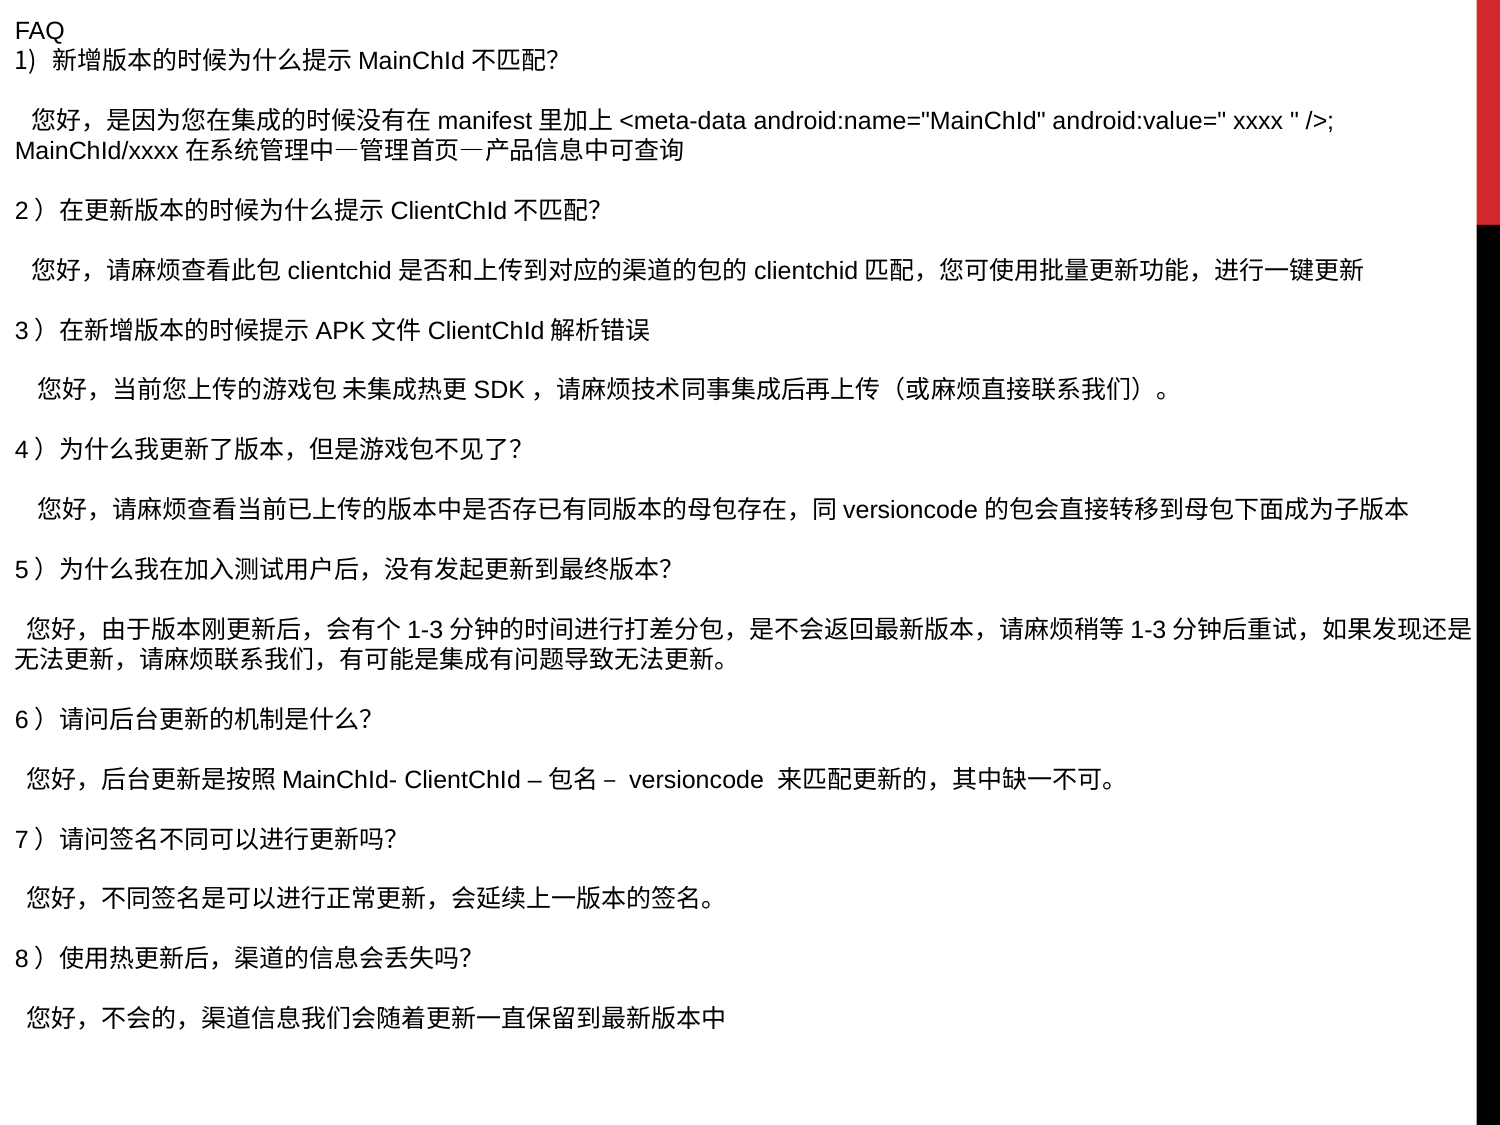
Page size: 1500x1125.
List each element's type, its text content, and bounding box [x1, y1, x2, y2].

text_box FAQ 新增版本的时候为什么提示MainChId不匹配？ 您好，是因为您在集成的时候没有在manifest里加上<meta-data android:name="MainChId" android:value=" xxxx " />; MainChId/xxxx在系统管理中—管理首页—产品信息中可查询 2）在更新版本的时候为什么提示ClientChId不匹配？ 您好，请麻烦查看此包clientchid是否和上传到对应的渠道的包的clientchid匹配，您可使用批量更新功能，进行一键更新 3）在新增版本的时候提示APK文件ClientChId解析错误 您好，当前您上传的游戏包 未集成热更SDK，请麻烦技术同事集成后再上传（或麻烦直接联系我们）。 4）为什么我更新了版本，但是游戏包不见了？ 您好，请麻烦查看当前已上传的版本中是否存已有同版本的母包存在，同versioncode的包会直接转移到母包下面成为子版本 5）为什么我在加入测试用户后，没有发起更新到最终版本？ 您好，由于版本刚更新后，会有个1-3分钟的时间进行打差分包，是不会返回最新版本，请麻烦稍等1-3分钟后重试，如果发现还是 无法更新，请麻烦联系我们，有可能是集成有问题导致无法更新。 6）请问后台更新的机制是什么？ 您好，后台更新是按照MainChId- ClientChId –包名 – versioncode 来匹配更新的，其中缺一不可。 7）请问签名不同可以进行更新吗？ 您好，不同签名是可以进行正常更新，会延续上一版本的签名。 8）使用热更新后，渠道的信息会丢失吗？ 您好，不会的，渠道信息我们会随着更新一直保留到最新版本中 [0, 7, 1500, 1125]
